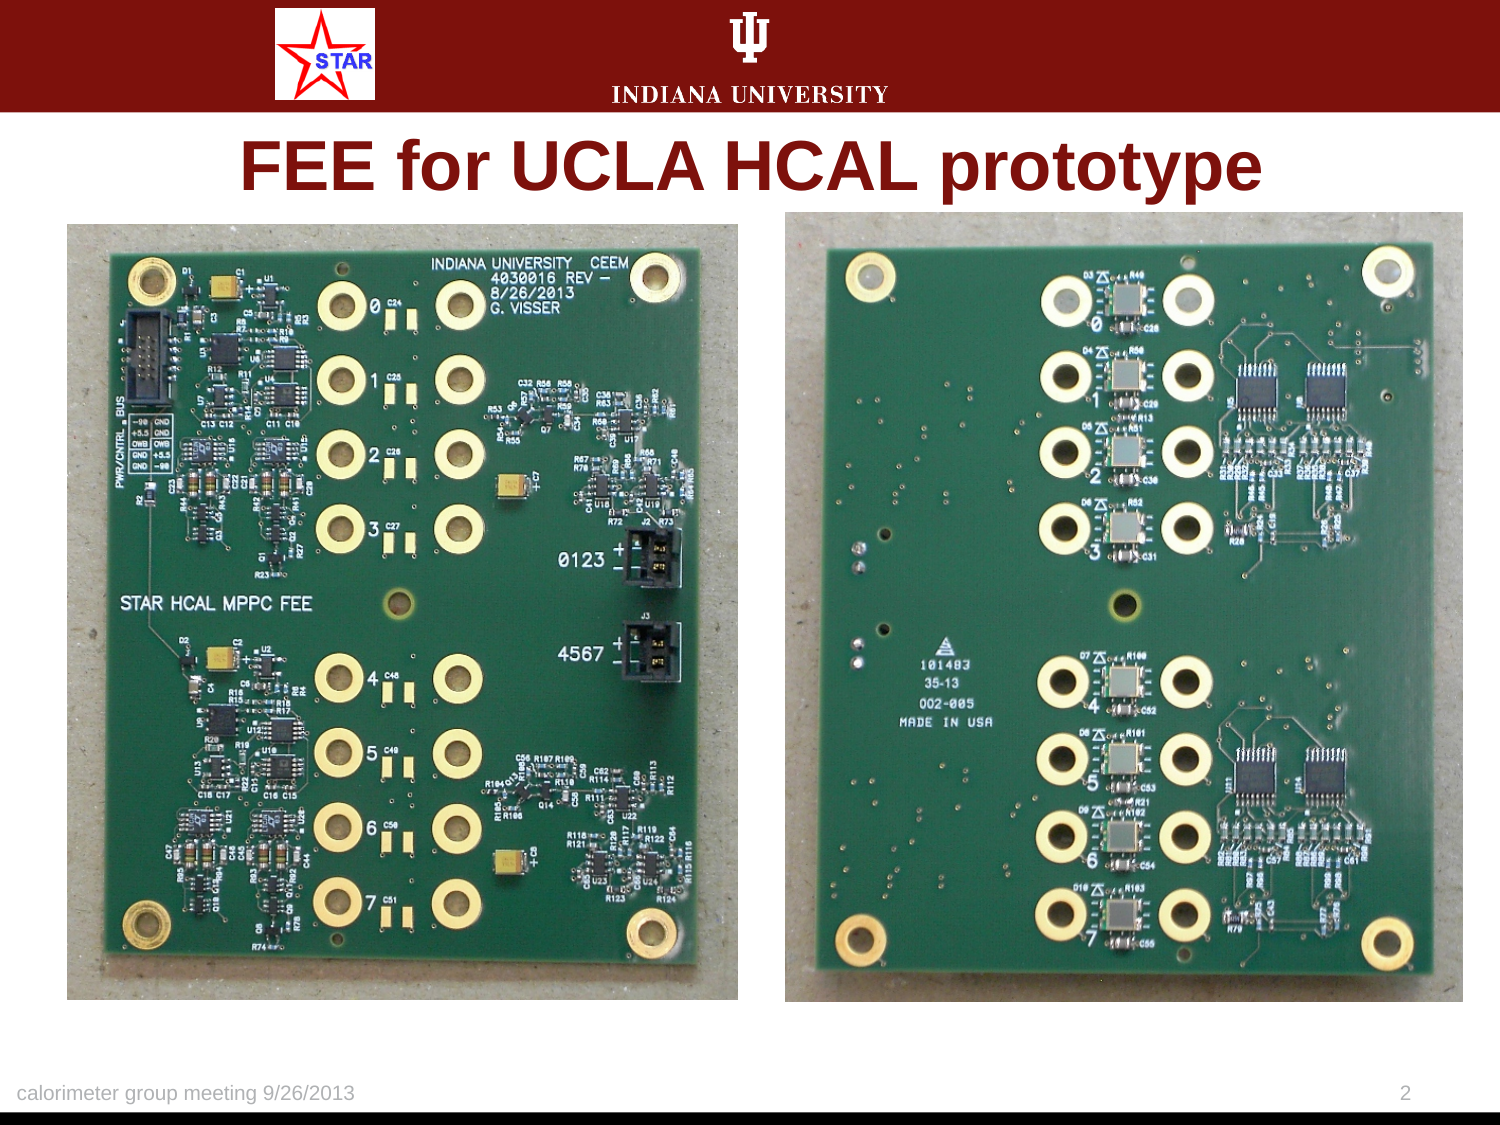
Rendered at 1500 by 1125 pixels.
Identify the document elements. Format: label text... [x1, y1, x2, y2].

picture [785, 212, 1463, 1003]
title FEE for UCLA HCAL prototype [87, 112, 1417, 213]
picture [275, 8, 375, 100]
picture [66, 224, 738, 1001]
picture [612, 12, 888, 103]
